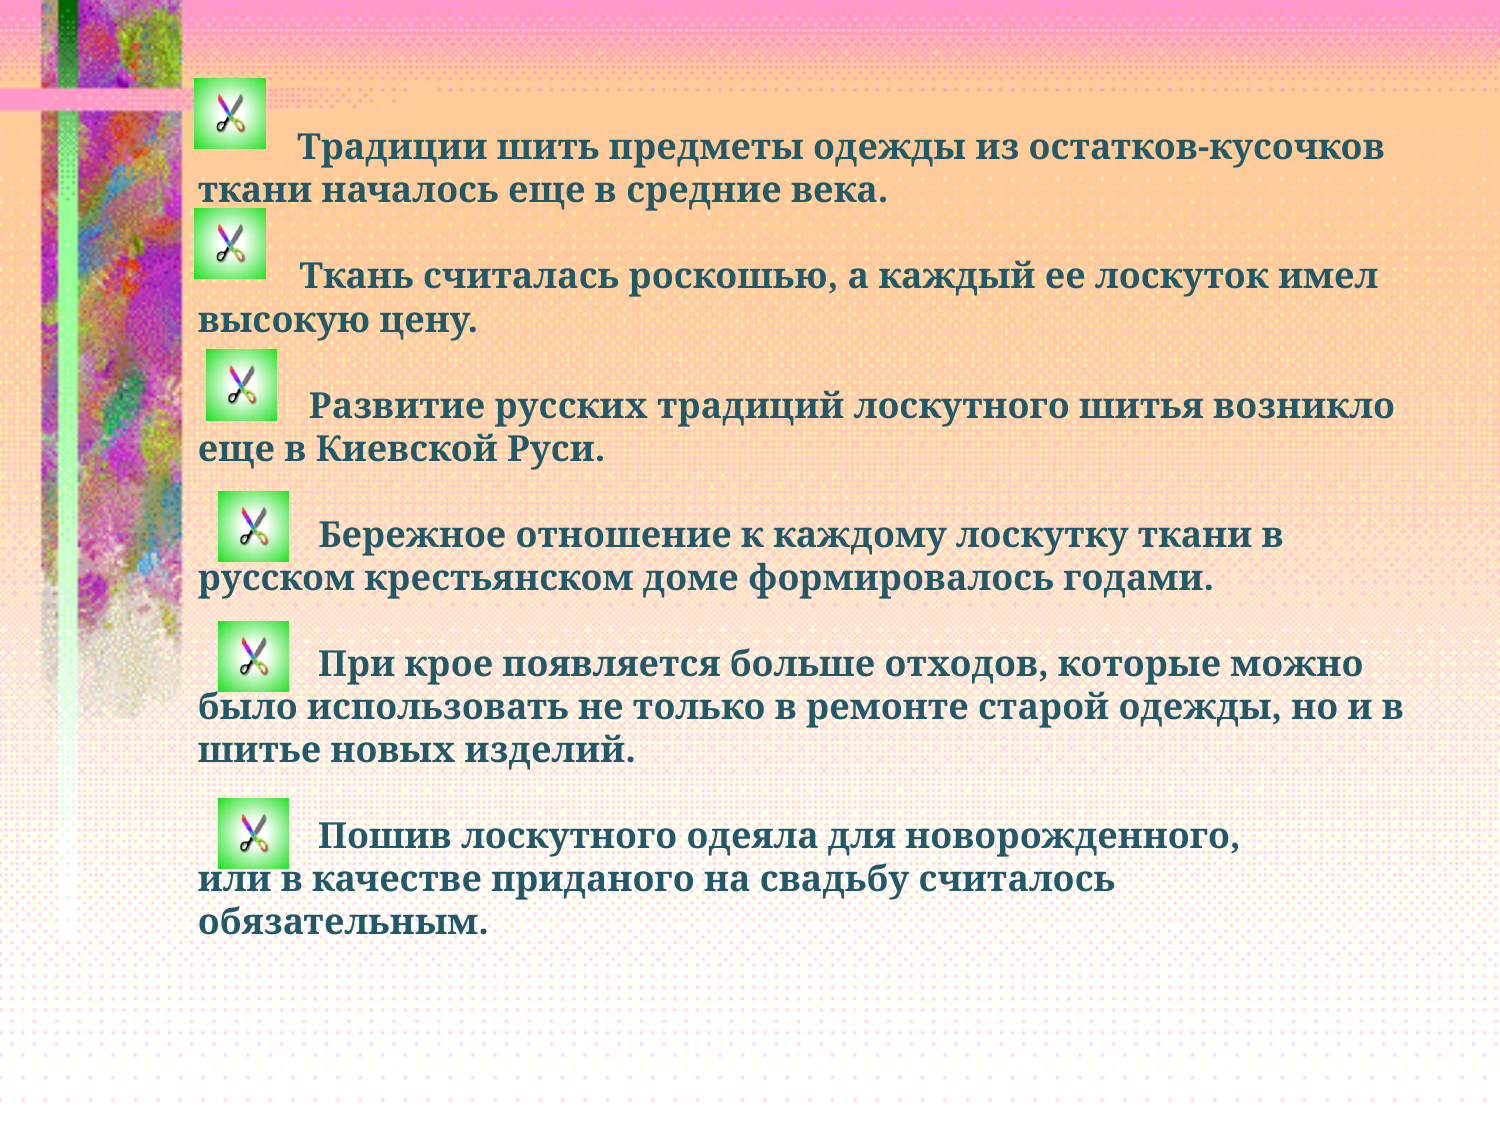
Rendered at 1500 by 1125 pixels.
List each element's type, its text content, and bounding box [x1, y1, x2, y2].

title Традиции шить предметы одежды из остатков-кусочков ткани началось еще в средние века. Ткань считалась роскошью, а каждый ее лоскуток имел высокую цену. Развитие русских традиций лоскутного шитья возникло еще в Киевской Руси. Бережное отношение к каждому лоскутку ткани в русском крестьянском доме формировалось годами. При крое появляется больше отходов, которые можно было использовать не только в ремонте старой одежды, но и в шитье новых изделий. Пошив лоскутного одеяла для новорожденного, или в качестве приданого на свадьбу считалось обязательным. [183, 113, 1425, 1047]
picture [0, 0, 1500, 1125]
